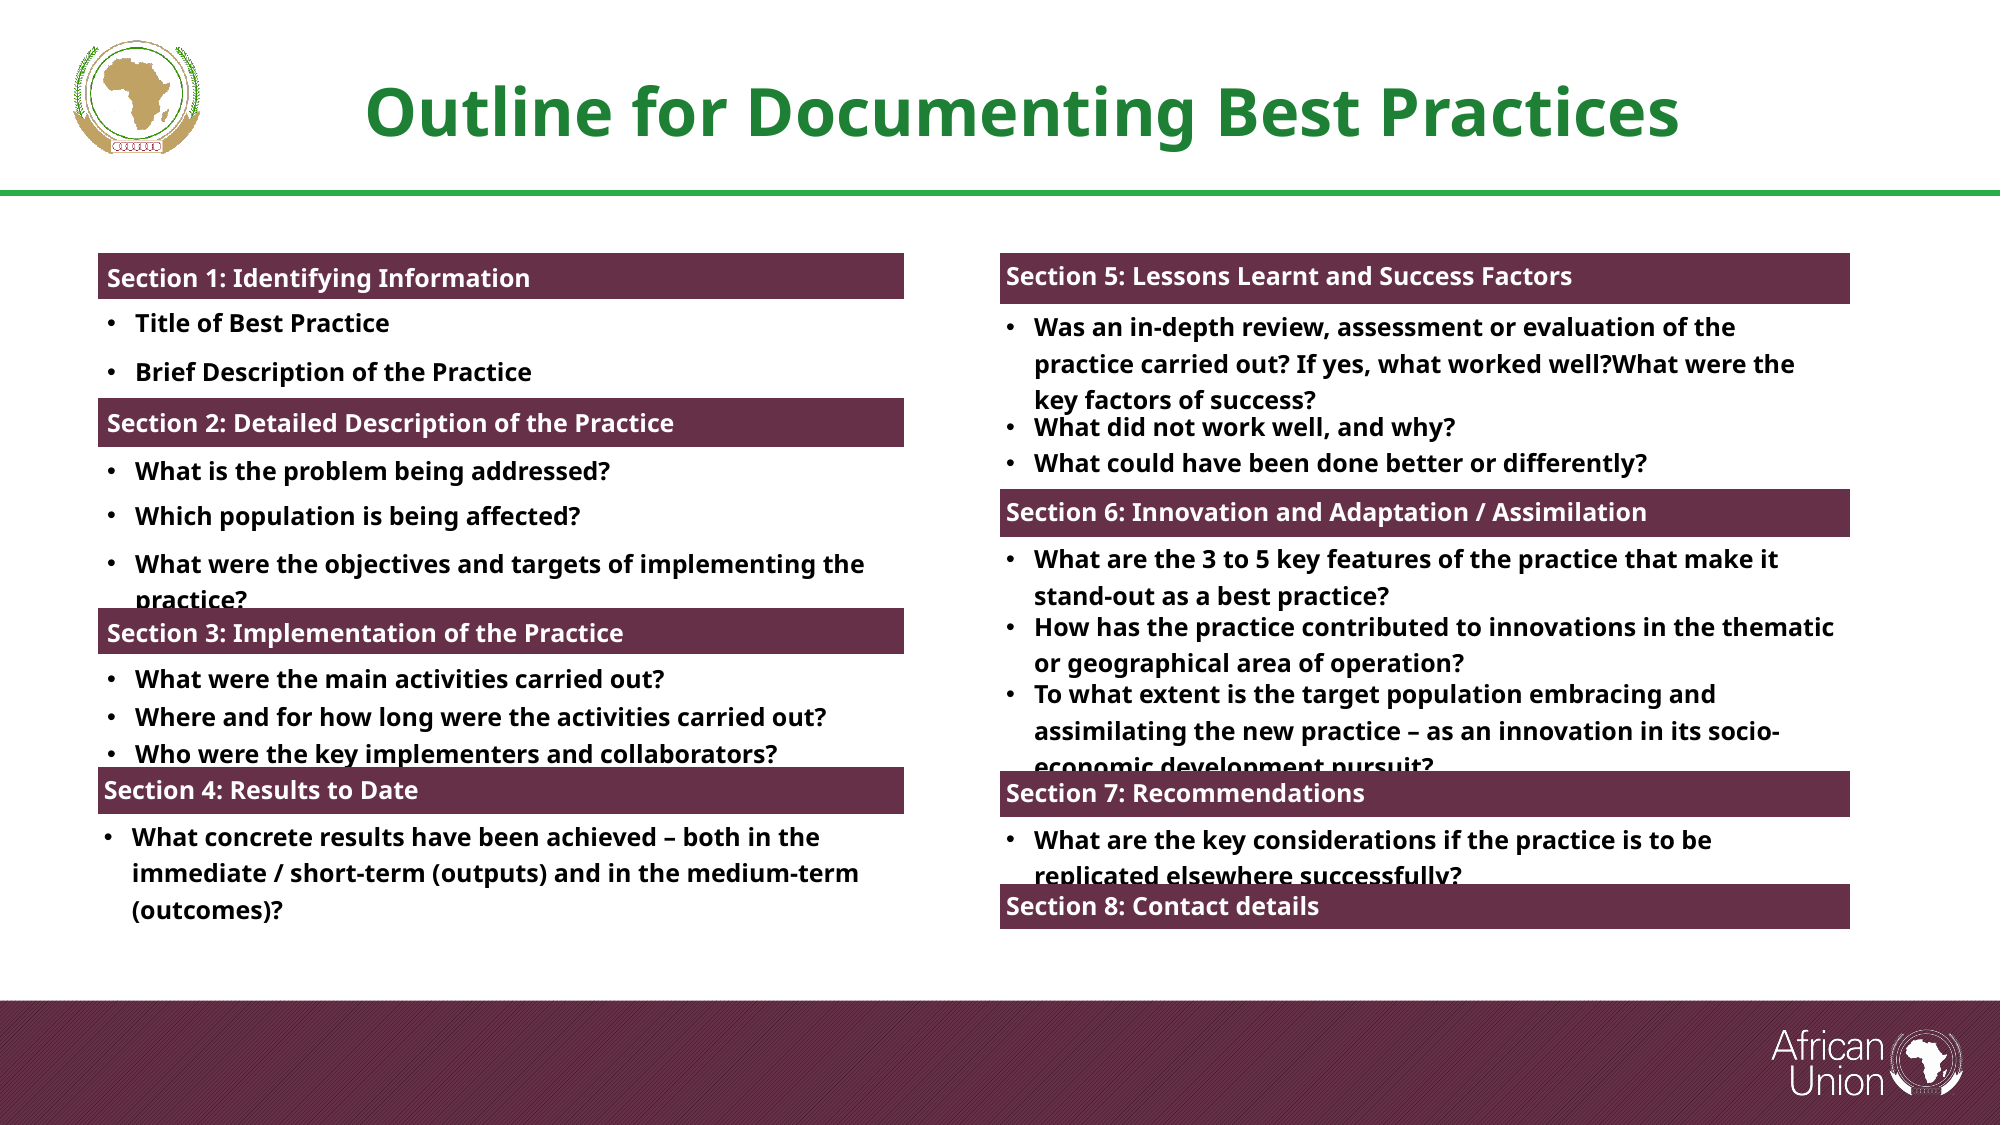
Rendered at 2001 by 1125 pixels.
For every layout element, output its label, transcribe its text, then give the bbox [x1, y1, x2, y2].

table_cell Brief Description of the Practice [98, 347, 904, 398]
table_cell What were the main activities carried out? [98, 654, 904, 693]
table_cell What are the 3 to 5 key features of the practice that make it stand-out as a best practice? [1000, 537, 1850, 604]
table_cell How has the practice contributed to innovations in the thematic or geographical area of operation? [1000, 604, 1850, 671]
table_cell Section 2: Detailed Description of the Practice [98, 398, 904, 447]
table_cell Section 7: Recommendations [1000, 771, 1850, 817]
table_header Section 1: Identifying Information [98, 253, 904, 299]
table_cell What were the objectives and targets of implementing the practice? [98, 539, 904, 608]
table_cell Section 6: Innovation and Adaptation / Assimilation [1000, 489, 1850, 537]
table_cell What did not work well, and why? [1000, 404, 1850, 440]
text_box Outline for Documenting Best Practices [349, 62, 1880, 158]
table_cell To what extent is the target population embracing and assimilating the new practice – as an innovation in its socio-economic development pursuit? [1000, 671, 1850, 771]
table_cell Which population is being affected? [98, 491, 904, 539]
table_cell Section 4: Results to Date [98, 767, 904, 814]
table_header Section 5: Lessons Learnt and Success Factors [1000, 253, 1850, 304]
table_cell Title of Best Practice [98, 299, 904, 347]
picture [71, 38, 202, 156]
list [349, 196, 1914, 977]
table_cell Section 3: Implementation of the Practice [98, 608, 904, 654]
table_cell Where and for how long were the activities carried out? [98, 693, 904, 730]
table_cell Section 8: Contact details [1000, 884, 1850, 929]
table_cell Was an in-depth review, assessment or evaluation of the practice carried out? If yes, what worked well?What were the key factors of success? [1000, 304, 1850, 404]
text_box [0, 1000, 1734, 1125]
table_cell What are the key considerations if the practice is to be replicated elsewhere successfully? [1000, 817, 1850, 884]
table_cell Who were the key implementers and collaborators? [98, 730, 904, 767]
table_cell What could have been done better or differently? [1000, 440, 1850, 489]
picture [1734, 1000, 2000, 1125]
table_cell What is the problem being addressed? [98, 447, 904, 491]
table_cell What concrete results have been achieved – both in the immediate / short-term (outputs) and in the medium-term (outcomes)? [98, 814, 904, 913]
